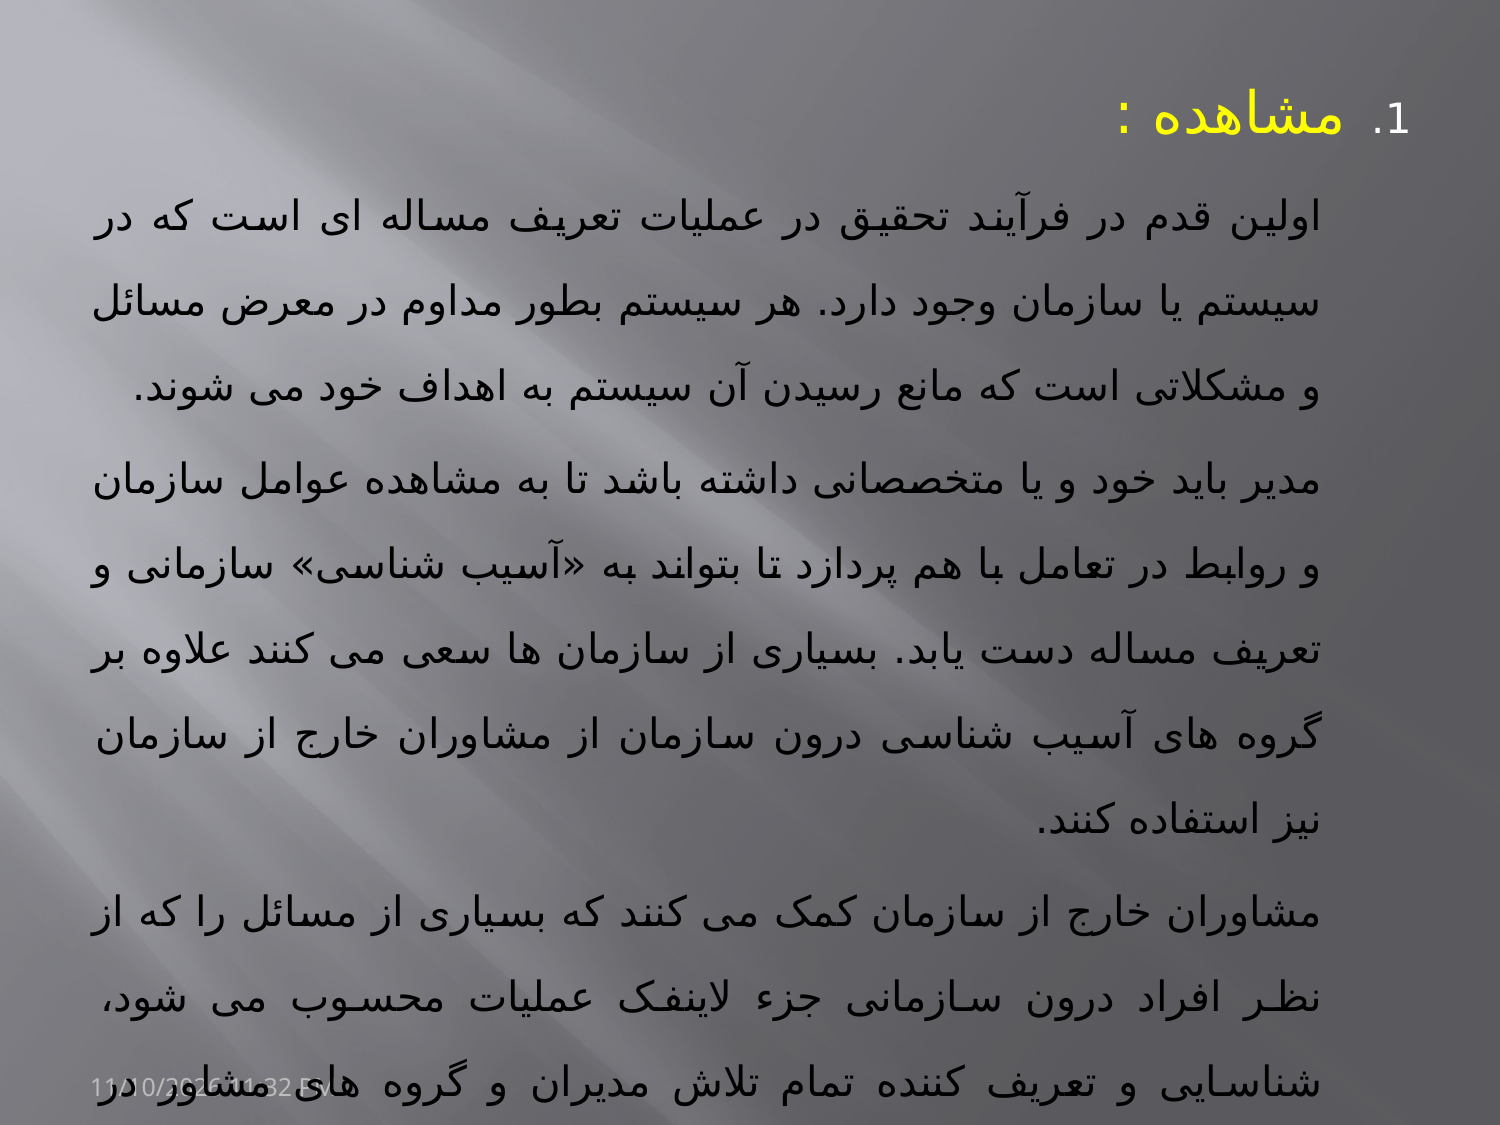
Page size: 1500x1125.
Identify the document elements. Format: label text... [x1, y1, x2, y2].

list 1. مشاهده : اولین قدم در فرآیند تحقیق در عملیات تعریف مساله ای است که در سیستم یا سازمان وجود دارد. هر سیستم بطور مداوم در معرض مسائل و مشکلاتی است که مانع رسیدن آن سیستم به اهداف خود می شوند. مدیر باید خود و یا متخصصانی داشته باشد تا به مشاهده عوامل سازمان و روابط در تعامل با هم پردازد تا بتواند به «آسیب شناسی» سازمانی و تعریف مساله دست یابد. بسیاری از سازمان ها سعی می کنند علاوه بر گروه های آسیب شناسی درون سازمان از مشاوران خارج از سازمان نیز استفاده کنند. مشاوران خارج از سازمان کمک می کنند که بسیاری از مسائل را که از نظر افراد درون سازمانی جزء لاینفک عملیات محسوب می شود، شناسایی و تعریف کننده تمام تلاش مدیران و گروه های مشاور در سازمان شناسایی مساله بر اساس مشاهده به عمل آمده از فرآیند عملیات در سازمان و محیط می باشد. [76, 19, 1427, 1083]
slide_number 20/مارس/1 [75, 1052, 425, 1113]
